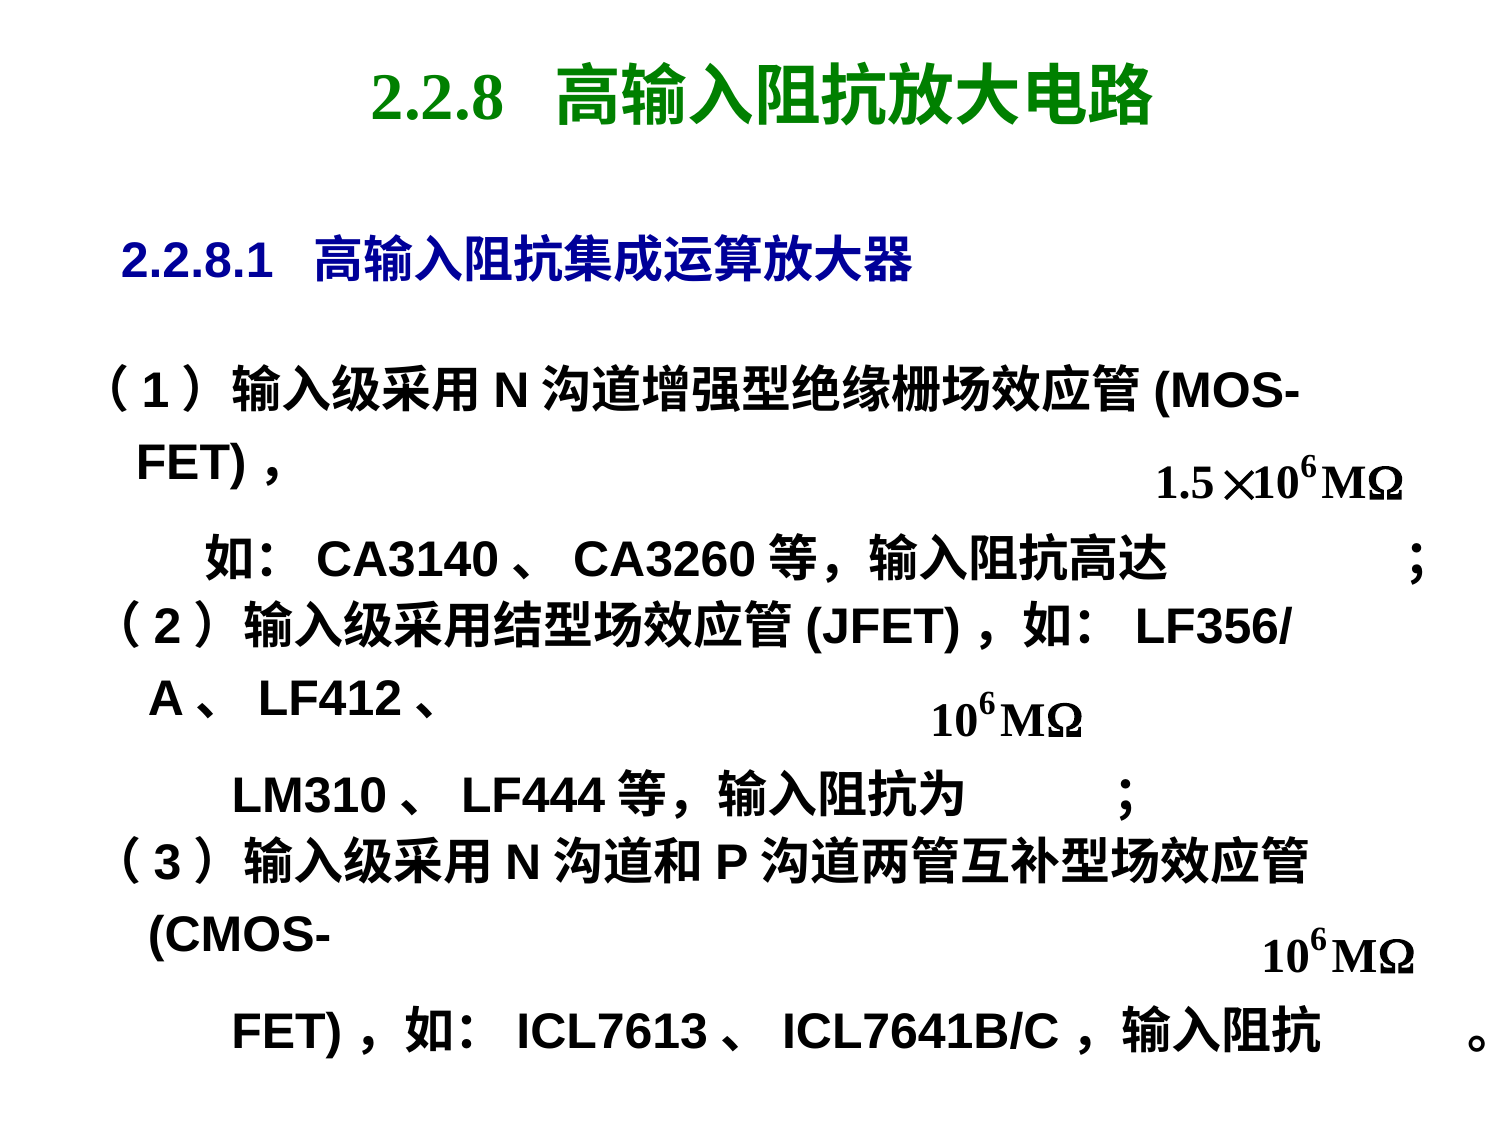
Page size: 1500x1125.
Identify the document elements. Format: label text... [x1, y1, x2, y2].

text_box （2）输入级采用结型场效应管(JFET)，如：LF356/A、LF412、 LM310、LF444等，输入阻抗为 ； [76, 574, 1500, 810]
text_box 2.2.8.1 高输入阻抗集成运算放大器 [106, 208, 1437, 338]
text_box （1）输入级采用N沟道增强型绝缘栅场效应管(MOS-FET)， 如：CA3140、CA3260等，输入阻抗高达 ； [64, 338, 1459, 594]
title 2.2.8 高输入阻抗放大电路 [70, 44, 1422, 233]
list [926, 680, 1093, 747]
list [1257, 916, 1425, 984]
text_box （3）输入级采用N沟道和P沟道两管互补型场效应管(CMOS- FET)，如：ICL7613、ICL7641B/C，输入阻抗 。 [76, 810, 1500, 1067]
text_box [1151, 443, 1413, 510]
